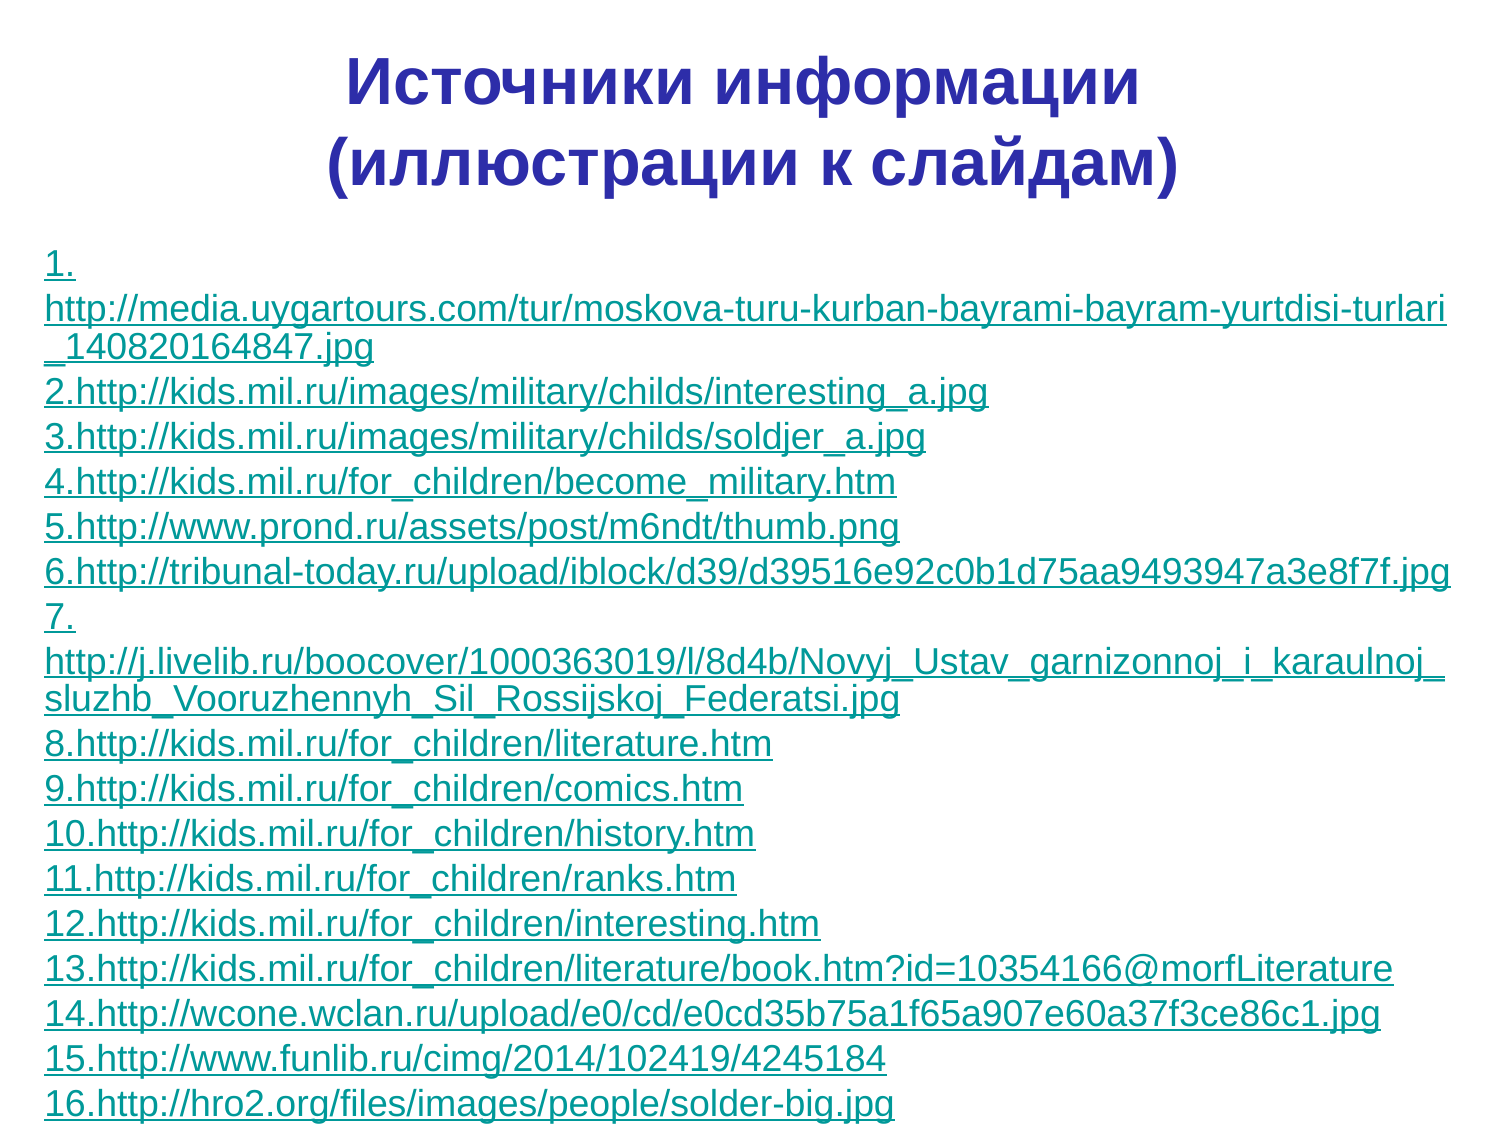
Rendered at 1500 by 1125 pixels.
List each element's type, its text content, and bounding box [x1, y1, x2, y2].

text_box Источники информации (иллюстрации к слайдам) [311, 30, 1195, 206]
text_box 1.http://media.uygartours.com/tur/moskova-turu-kurban-bayrami-bayram-yurtdisi-turlari_140820164847.jpg 2.http://kids.mil.ru/images/military/childs/interesting_a.jpg 3.http://kids.mil.ru/images/military/childs/soldjer_a.jpg 4.http://kids.mil.ru/for_children/become_military.htm 5.http://www.prond.ru/assets/post/m6ndt/thumb.png 6.http://tribunal-today.ru/upload/iblock/d39/d39516e92c0b1d75aa9493947a3e8f7f.jpg 7.http://j.livelib.ru/boocover/1000363019/l/8d4b/Novyj_Ustav_garnizonnoj_i_karaulnoj_sluzhb_Vooruzhennyh_Sil_Rossijskoj_Federatsi.jpg 8.http://kids.mil.ru/for_children/literature.htm 9.http://kids.mil.ru/for_children/comics.htm 10.http://kids.mil.ru/for_children/history.htm 11.http://kids.mil.ru/for_children/ranks.htm 12.http://kids.mil.ru/for_children/interesting.htm 13.http://kids.mil.ru/for_children/literature/book.htm?id=10354166@morfLiterature 14.http://wcone.wclan.ru/upload/e0/cd/e0cd35b75a1f65a907e60a37f3ce86c1.jpg 15.http://www.funlib.ru/cimg/2014/102419/4245184 16.http://hro2.org/files/images/people/solder-big.jpg [29, 231, 1471, 1125]
